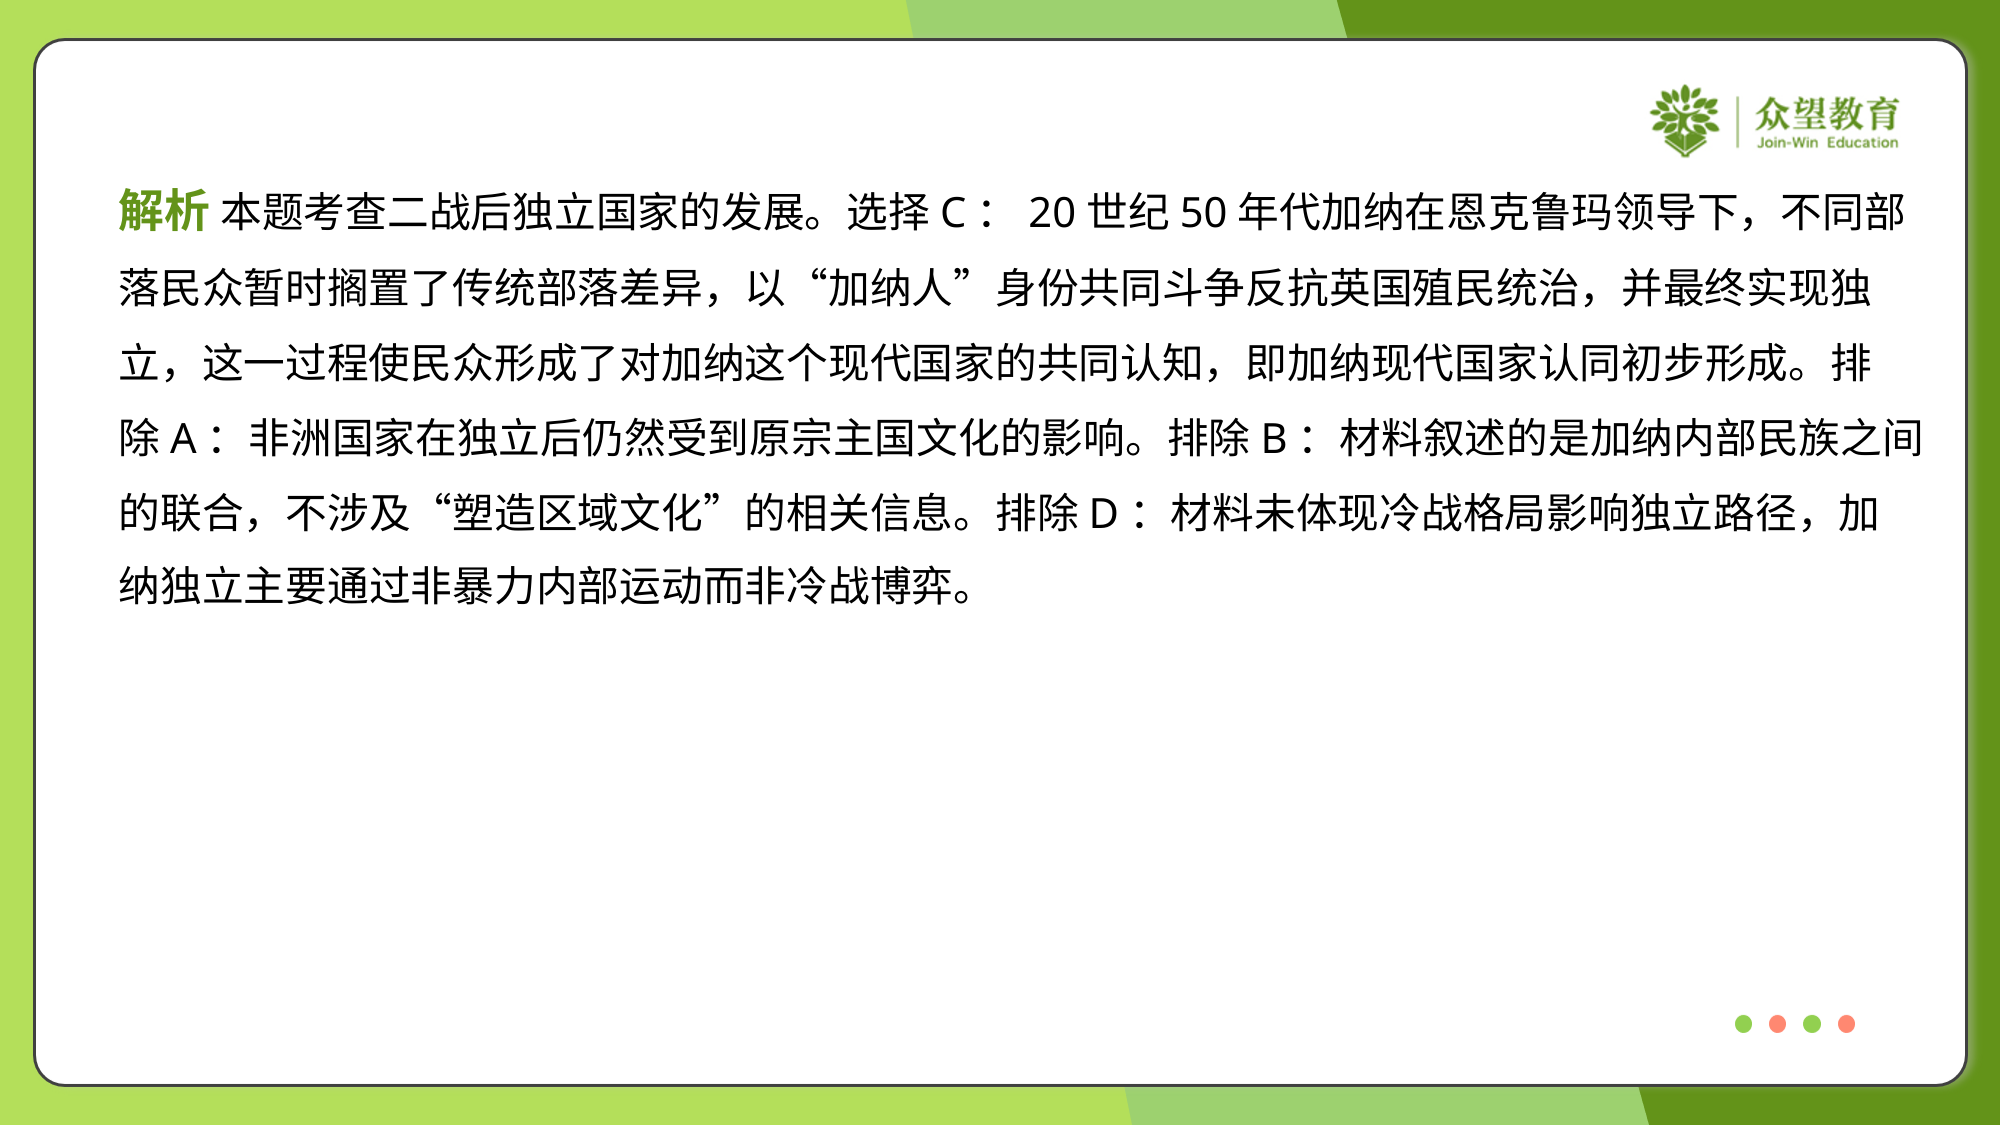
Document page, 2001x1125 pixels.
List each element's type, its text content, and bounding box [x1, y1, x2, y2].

text_box 解析 本题考查二战后独立国家的发展。选择C：20世纪50年代加纳在恩克鲁玛领导下，不同部 落民众暂时搁置了传统部落差异，以“加纳人”身份共同斗争反抗英国殖民统治，并最终实现独 立，这一过程使民众形成了对加纳这个现代国家的共同认知，即加纳现代国家认同初步形成。排 除A：非洲国家在独立后仍然受到原宗主国文化的影响。排除B：材料叙述的是加纳内部民族之间 的联合，不涉及“塑造区域文化”的相关信息。排除D：材料未体现冷战格局影响独立路径，加 纳独立主要通过非暴力内部运动而非冷战博弈。 [118, 159, 1883, 602]
picture [0, 0, 2000, 1125]
